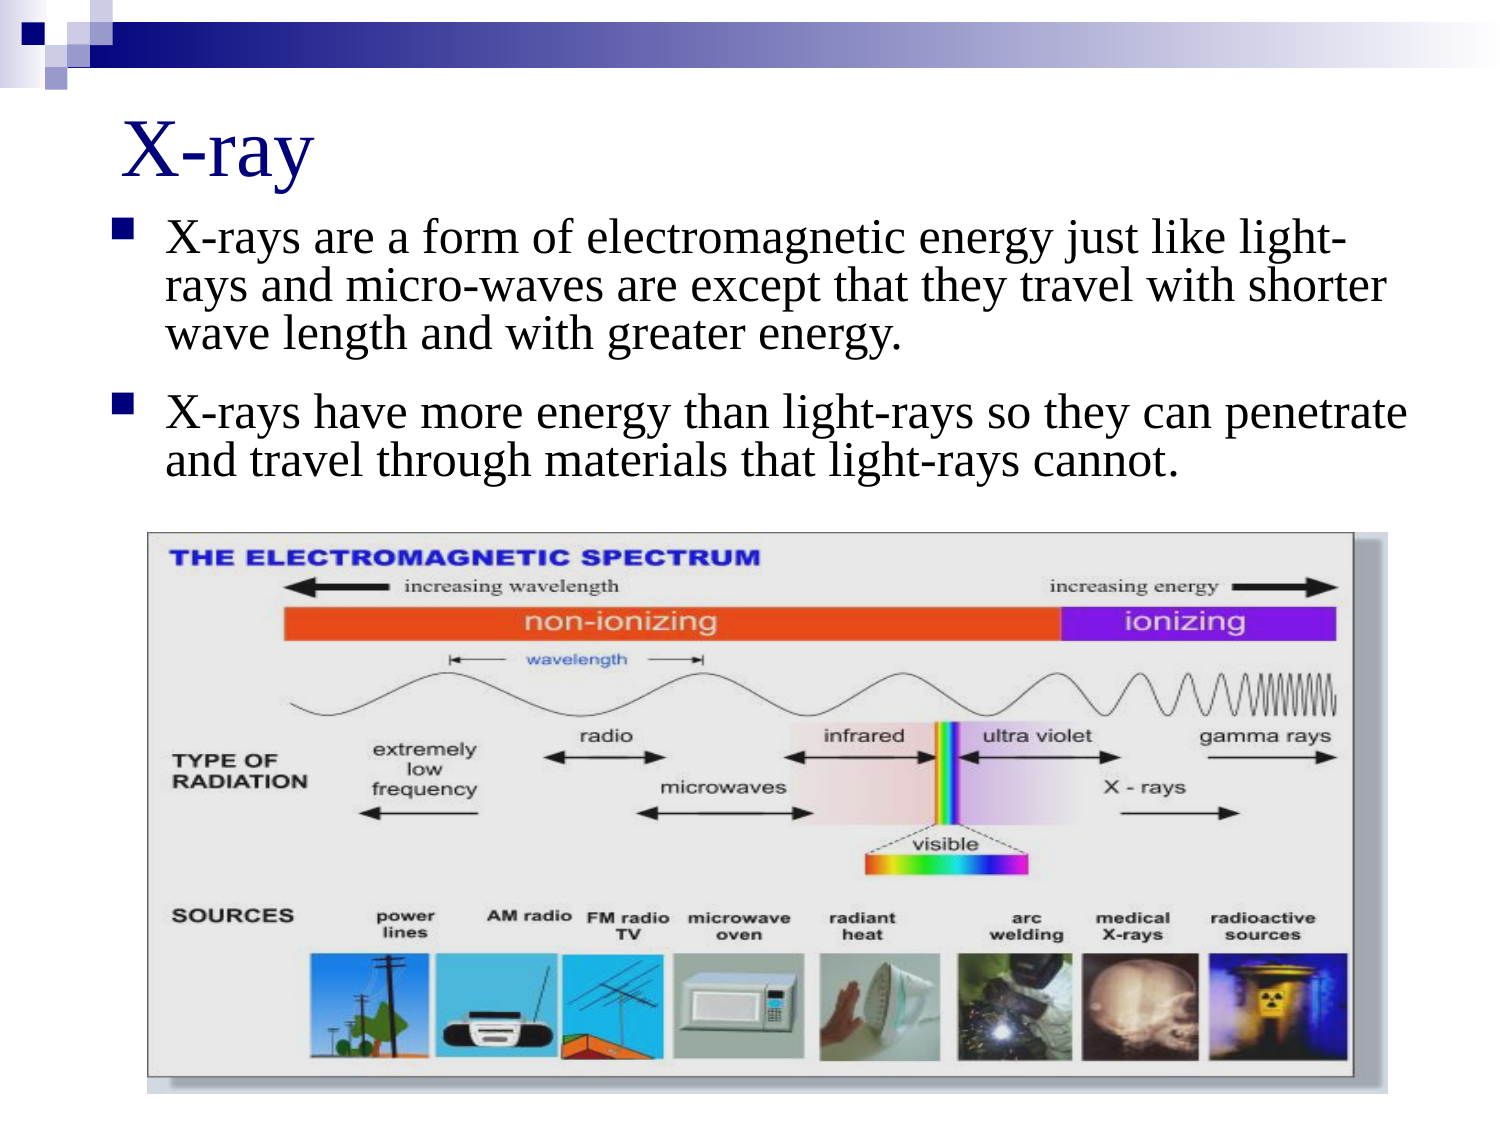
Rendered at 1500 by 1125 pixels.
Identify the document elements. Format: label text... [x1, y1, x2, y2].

text_box X-rays are a form of electromagnetic energy just like light-rays and micro-waves are except that they travel with shorter wave length and with greater energy. X-rays have more energy than light-rays so they can penetrate and travel through materials that light-rays cannot. [93, 208, 1431, 468]
picture [147, 532, 1388, 1095]
title X-ray [84, 30, 1436, 257]
